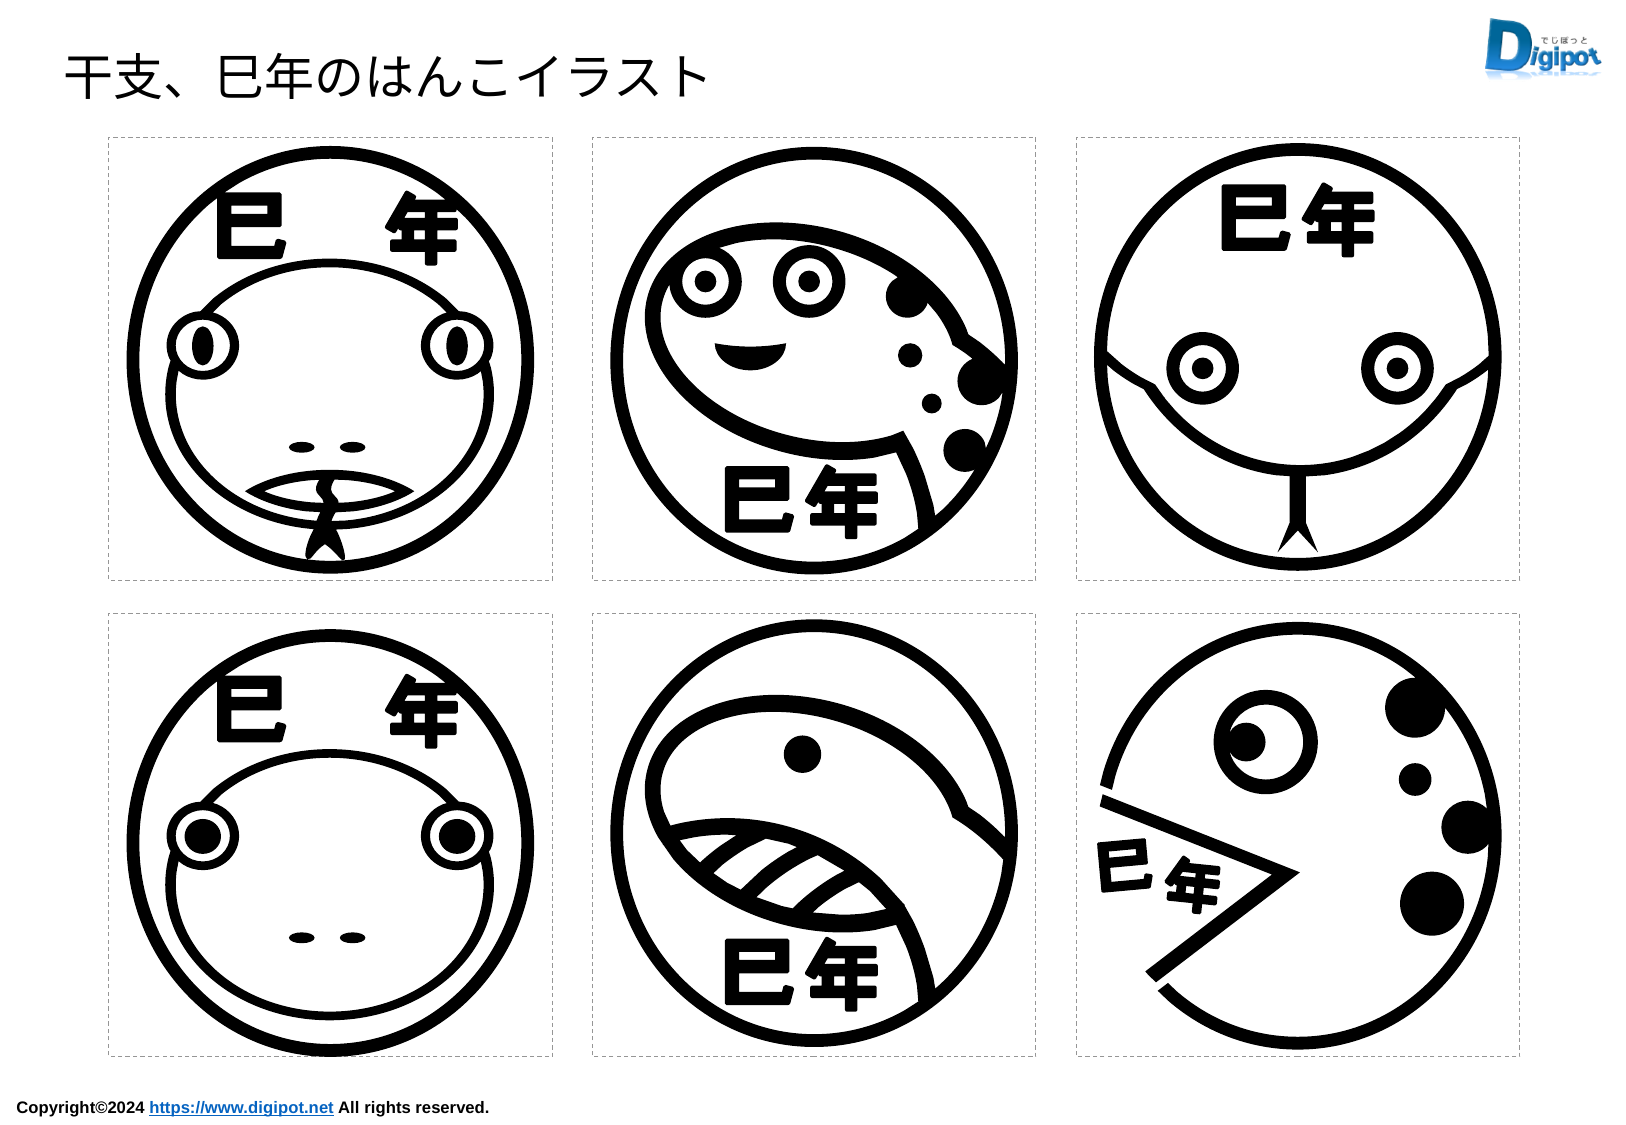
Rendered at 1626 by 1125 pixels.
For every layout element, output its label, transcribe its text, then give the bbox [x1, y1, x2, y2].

text_box [609, 618, 1019, 1049]
text_box [1092, 142, 1503, 572]
text_box [1098, 620, 1503, 1051]
text_box [125, 144, 536, 575]
text_box [1096, 837, 1154, 894]
text_box 干支、巳年のはんこイラスト [49, 38, 728, 113]
text_box [609, 145, 1019, 576]
text_box [125, 628, 536, 1058]
picture [1485, 18, 1602, 82]
